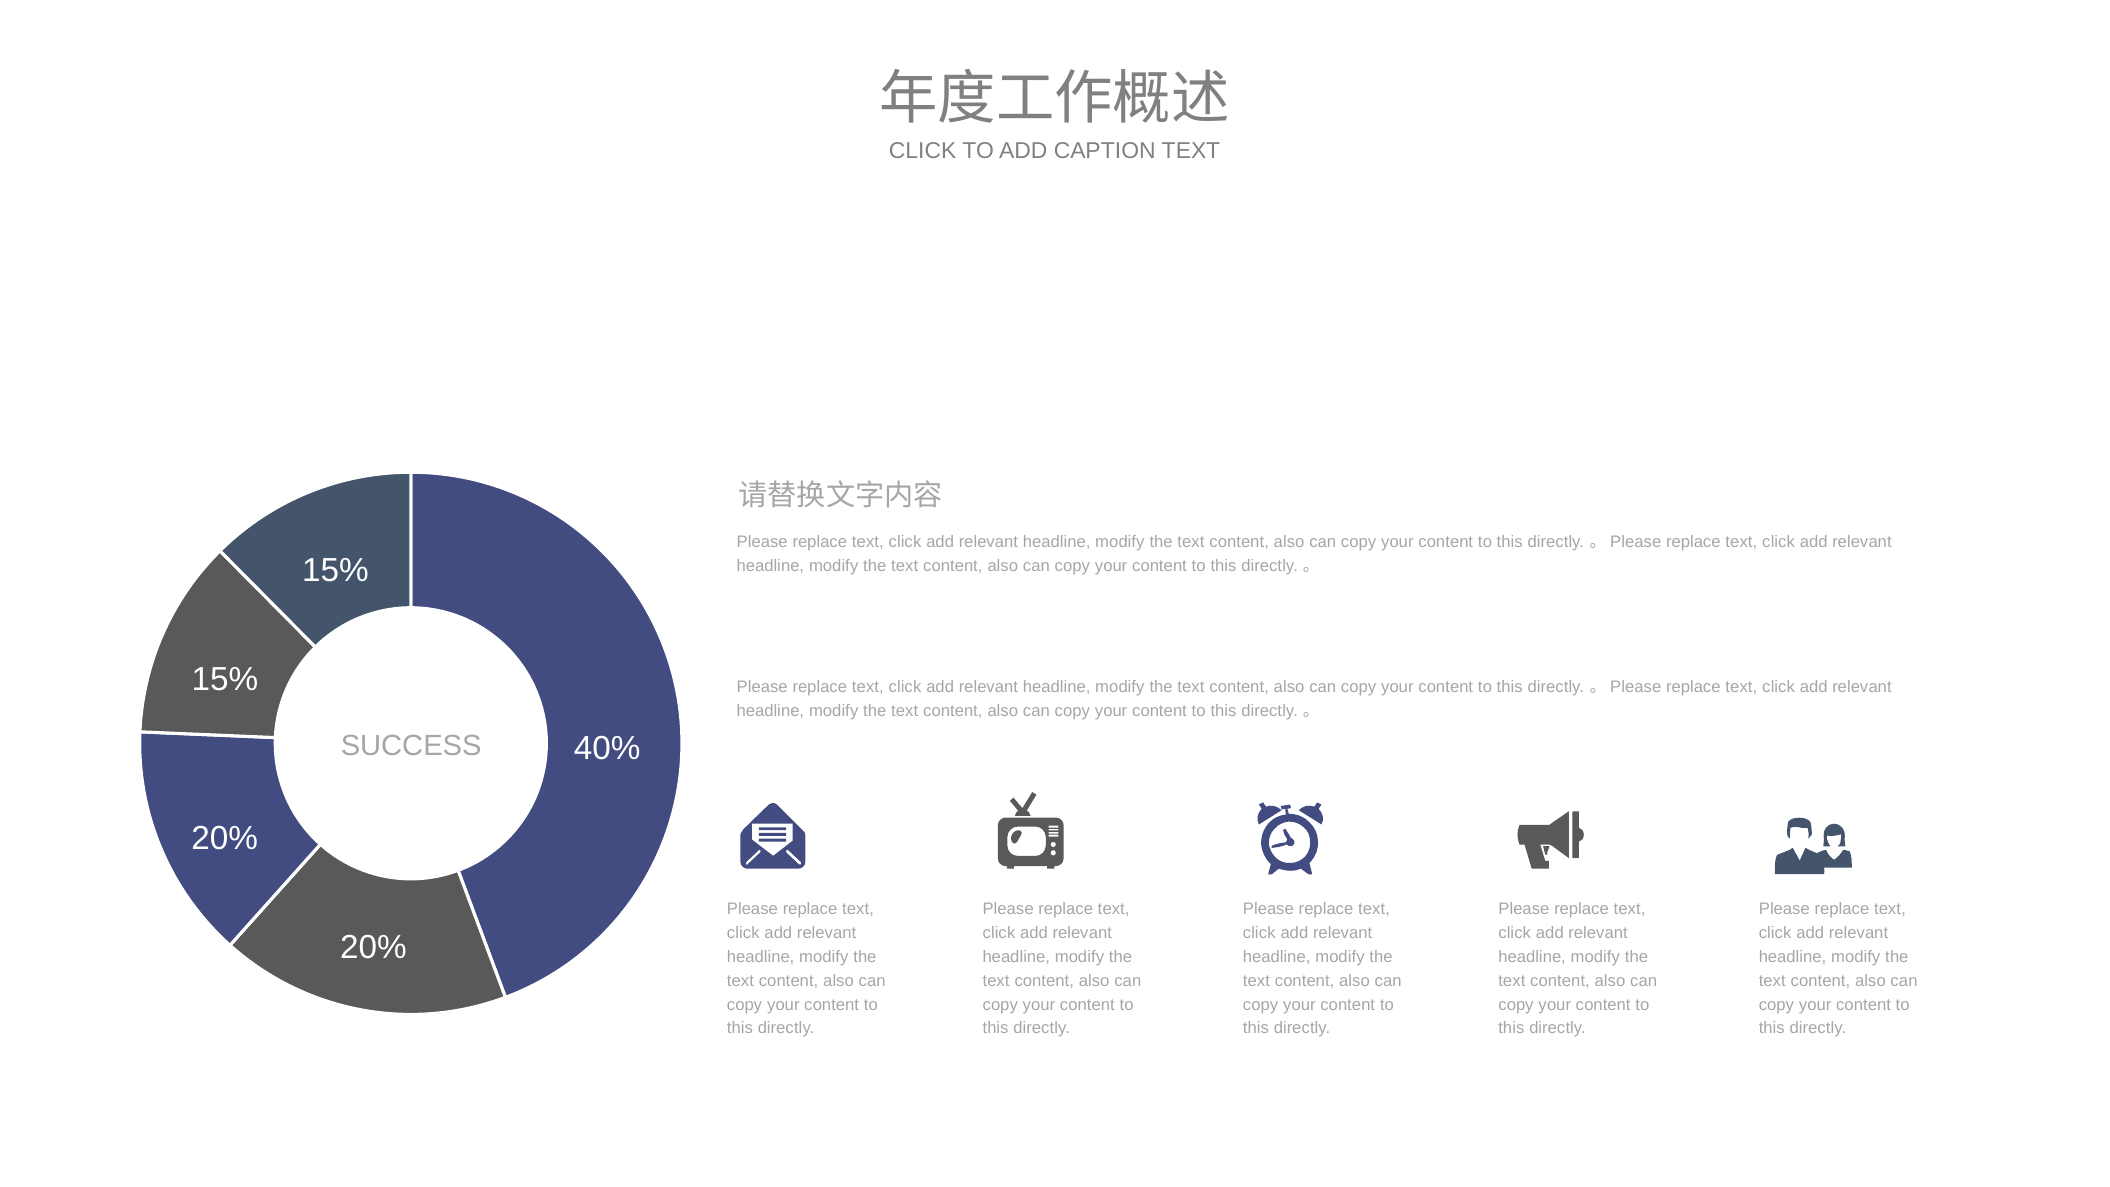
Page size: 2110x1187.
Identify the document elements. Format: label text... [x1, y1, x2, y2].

text_box Please replace text, click add relevant headline, modify the text content, also can copy your content to this directly.。Please replace text, click add relevant headline, modify the text content, also can copy your content to this directly.。 [743, 519, 1927, 583]
text_box Please replace text, click add relevant headline, modify the text content, also can copy your content to this directly.。Please replace text, click add relevant headline, modify the text content, also can copy your content to this directly.。 [743, 664, 1927, 728]
text_box [1517, 811, 1569, 869]
text_box 年度工作概述 [865, 60, 1245, 131]
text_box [79, 460, 743, 1026]
text_box Please replace text, click add relevant headline, modify the text content, also can copy your content to this directly. [1744, 886, 1943, 1045]
text_box [997, 817, 1064, 869]
text_box Please replace text, click add relevant headline, modify the text content, also can copy your content to this directly. [1483, 886, 1683, 1045]
text_box [1009, 792, 1037, 816]
text_box [1572, 811, 1584, 859]
text_box [1298, 802, 1323, 825]
text_box [1823, 823, 1846, 847]
text_box [1787, 817, 1812, 839]
text_box [743, 802, 806, 869]
text_box [1774, 847, 1852, 875]
text_box CLICK TO ADD CAPTION TEXT [865, 135, 1245, 163]
text_box [1257, 802, 1319, 875]
text_box Please replace text, click add relevant headline, modify the text content, also can copy your content to this directly. [712, 886, 911, 1045]
text_box Please replace text, click add relevant headline, modify the text content, also can copy your content to this directly. [1228, 886, 1427, 1045]
text_box 请替换文字内容 [743, 462, 965, 519]
text_box Please replace text, click add relevant headline, modify the text content, also can copy your content to this directly. [967, 886, 1167, 1045]
